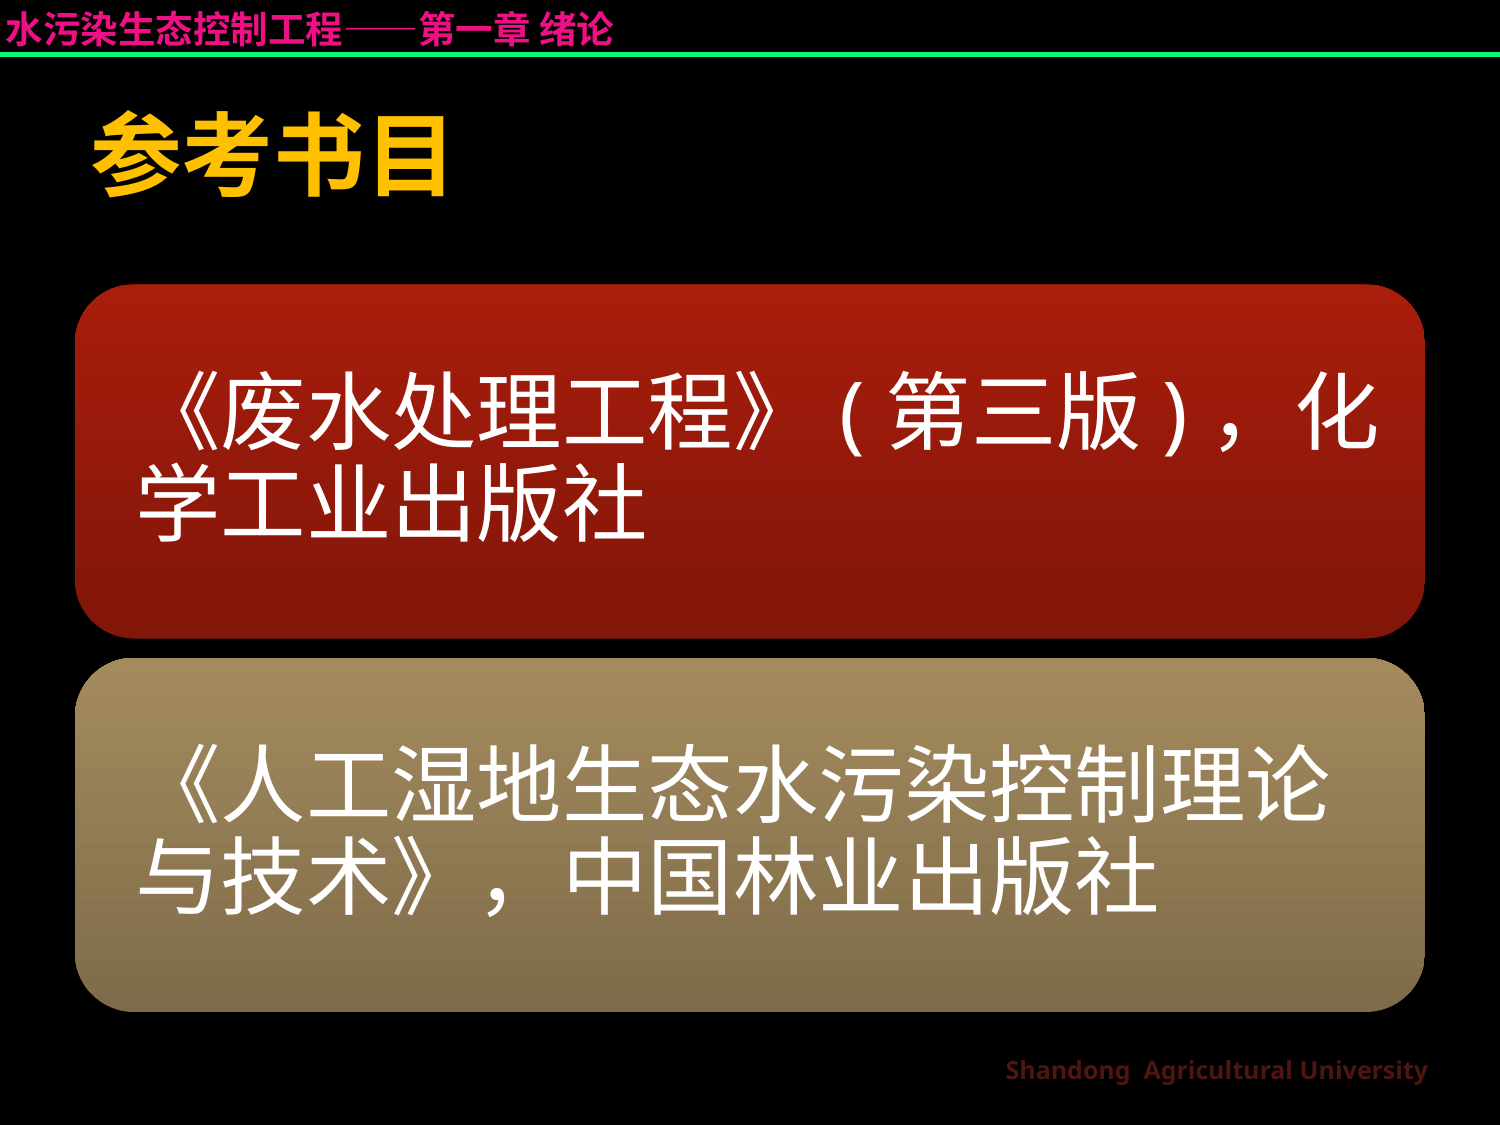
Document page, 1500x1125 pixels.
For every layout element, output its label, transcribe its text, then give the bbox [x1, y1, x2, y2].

title 参考书目 [75, 59, 1425, 248]
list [74, 276, 1426, 1020]
